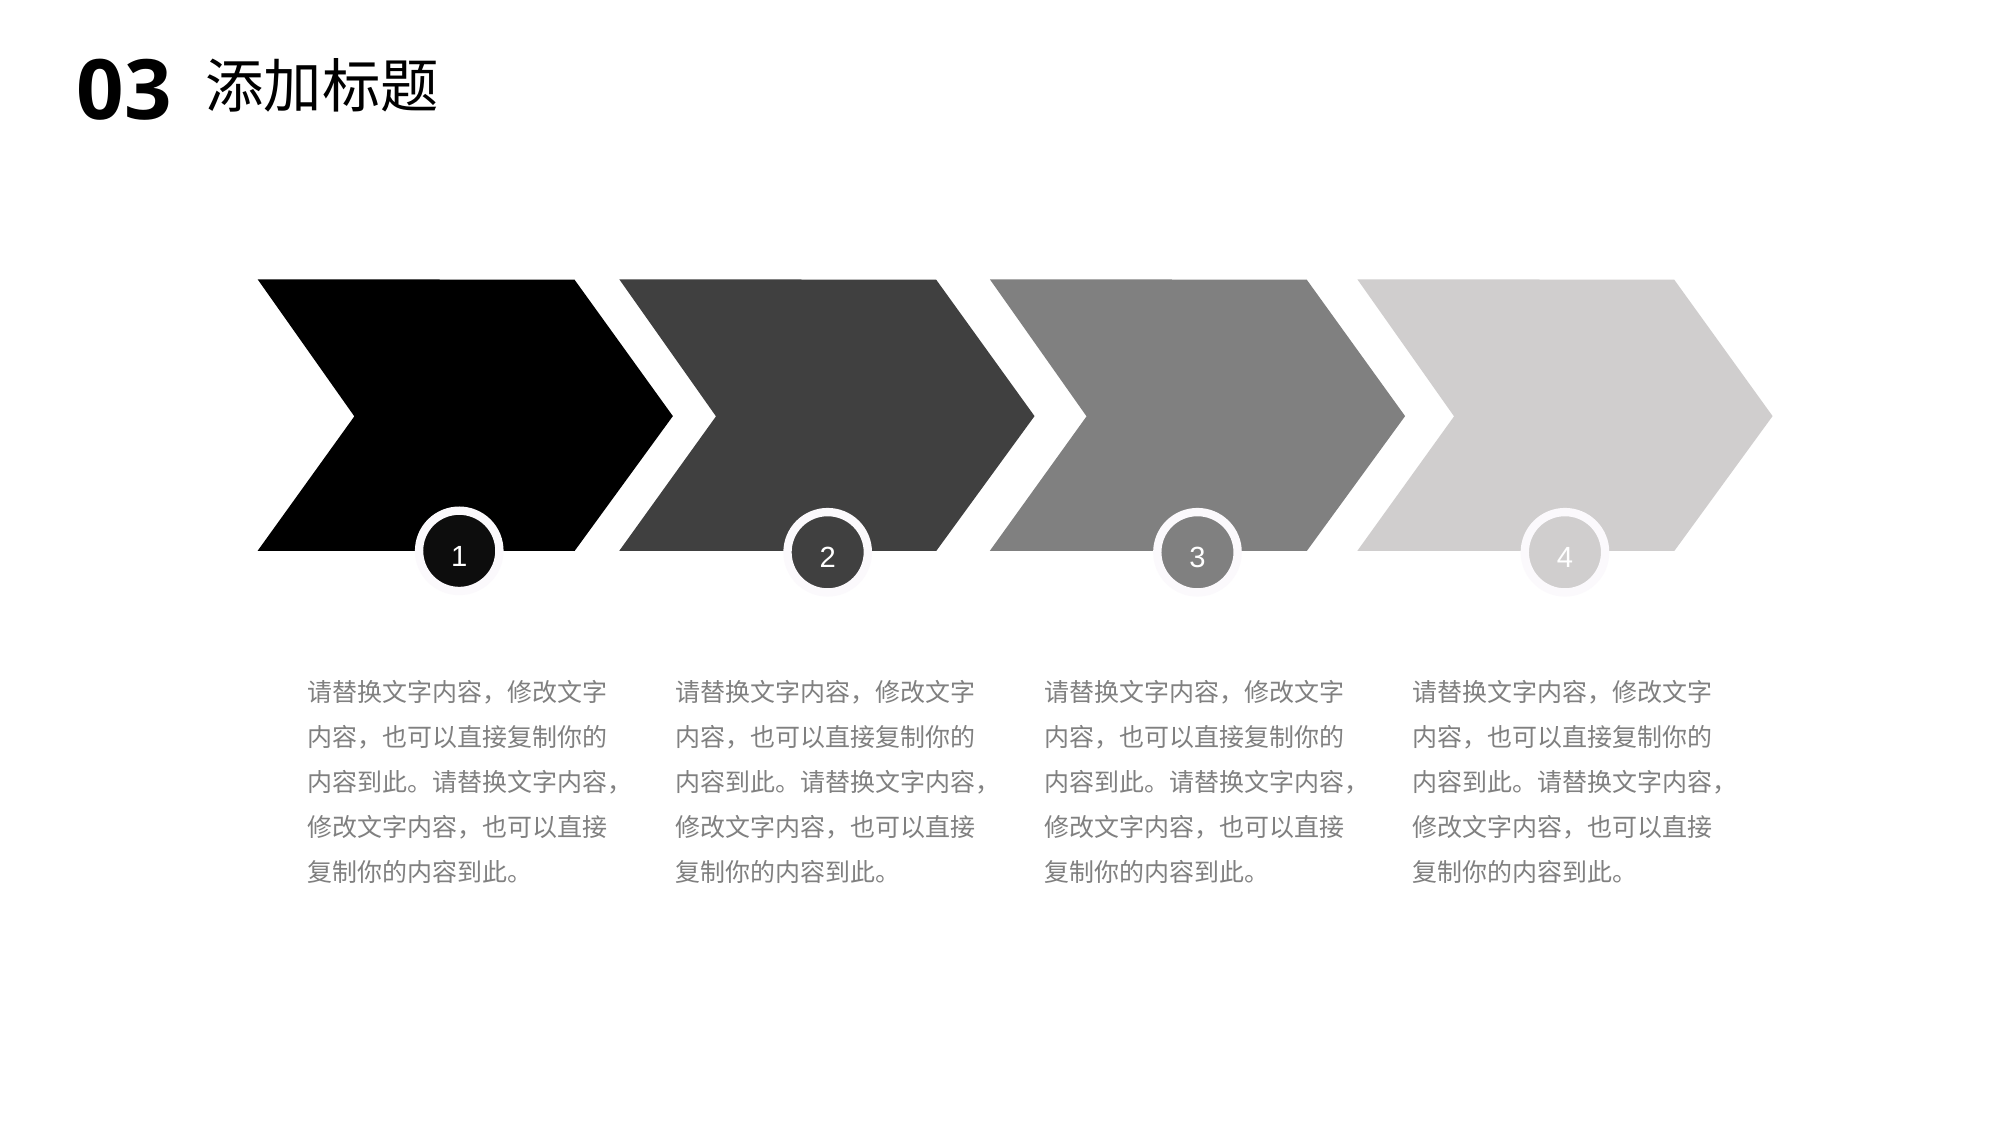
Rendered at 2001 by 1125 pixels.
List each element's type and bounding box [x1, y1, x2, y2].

text_box [257, 279, 1773, 946]
text_box [61, 39, 498, 137]
